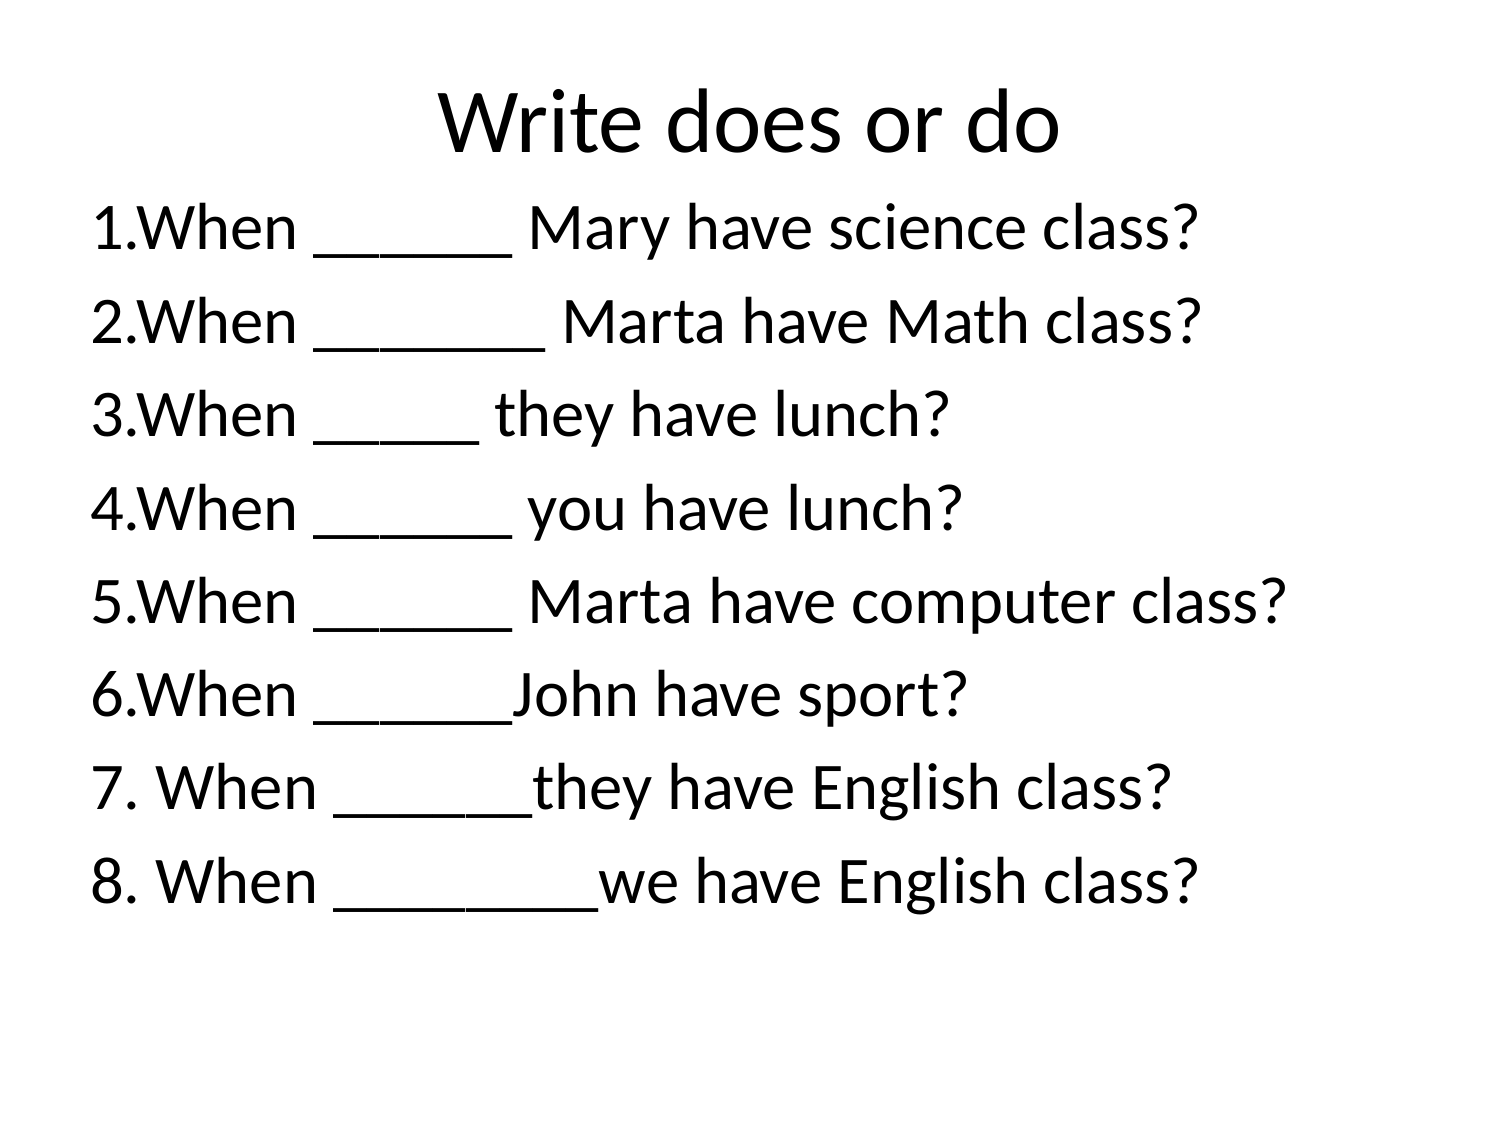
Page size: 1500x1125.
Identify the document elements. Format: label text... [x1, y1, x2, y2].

list 1.When ______ Mary have science class? 2.When _______ Marta have Math class? 3.When _____ they have lunch? 4.When ______ you have lunch? 5.When ______ Marta have computer class? 6.When ______John have sport? 7. When ______they have English class? 8. When ________we have English class? [75, 175, 1425, 1005]
title Write does or do [75, 45, 1425, 175]
